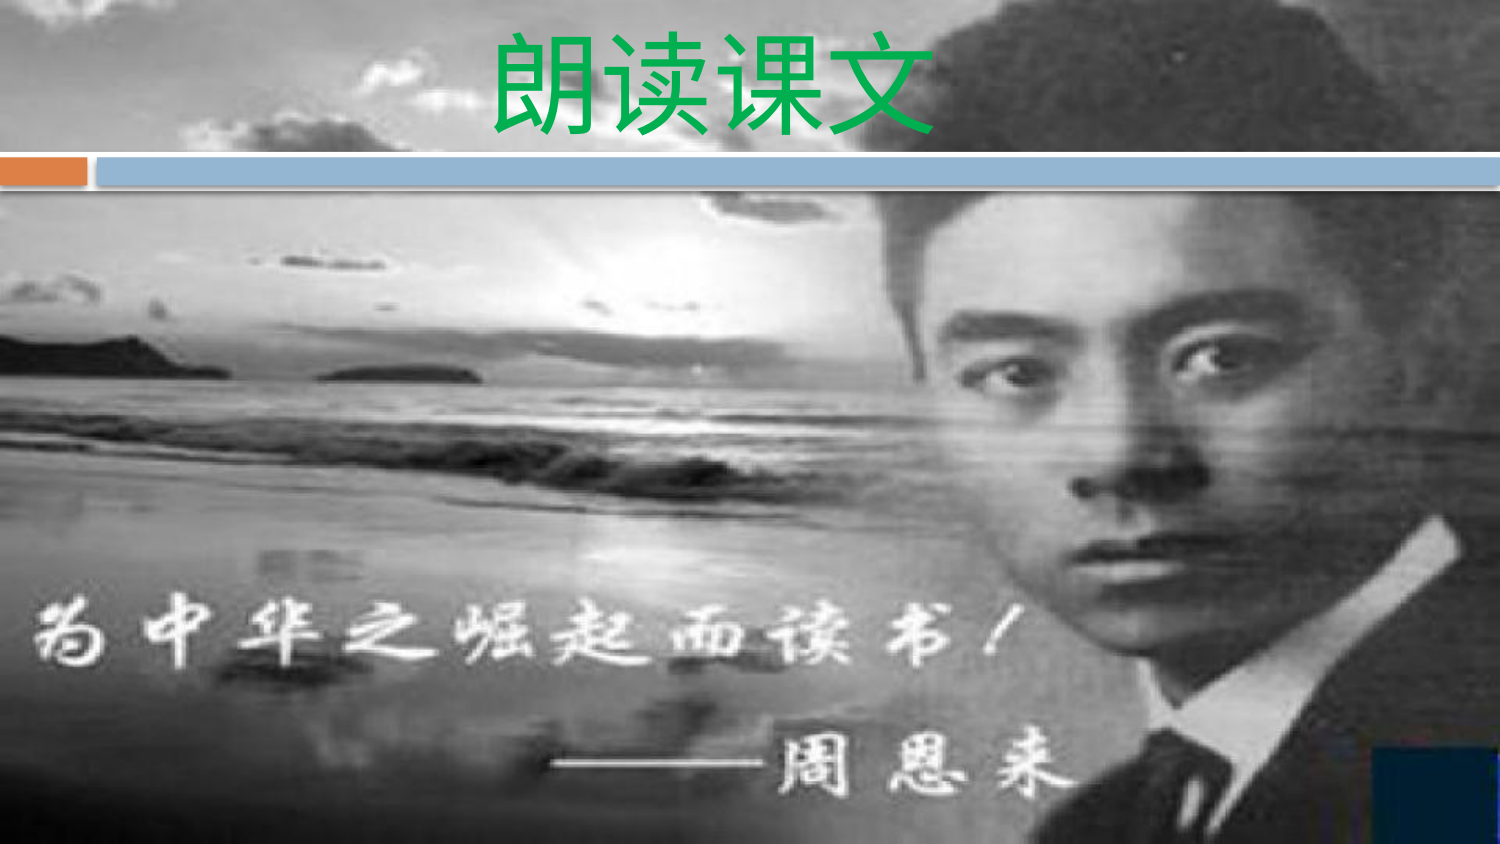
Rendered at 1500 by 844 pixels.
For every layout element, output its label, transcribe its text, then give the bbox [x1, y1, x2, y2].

picture [0, 0, 1500, 151]
picture [0, 192, 1500, 844]
title 朗读课文 [45, 54, 1381, 109]
